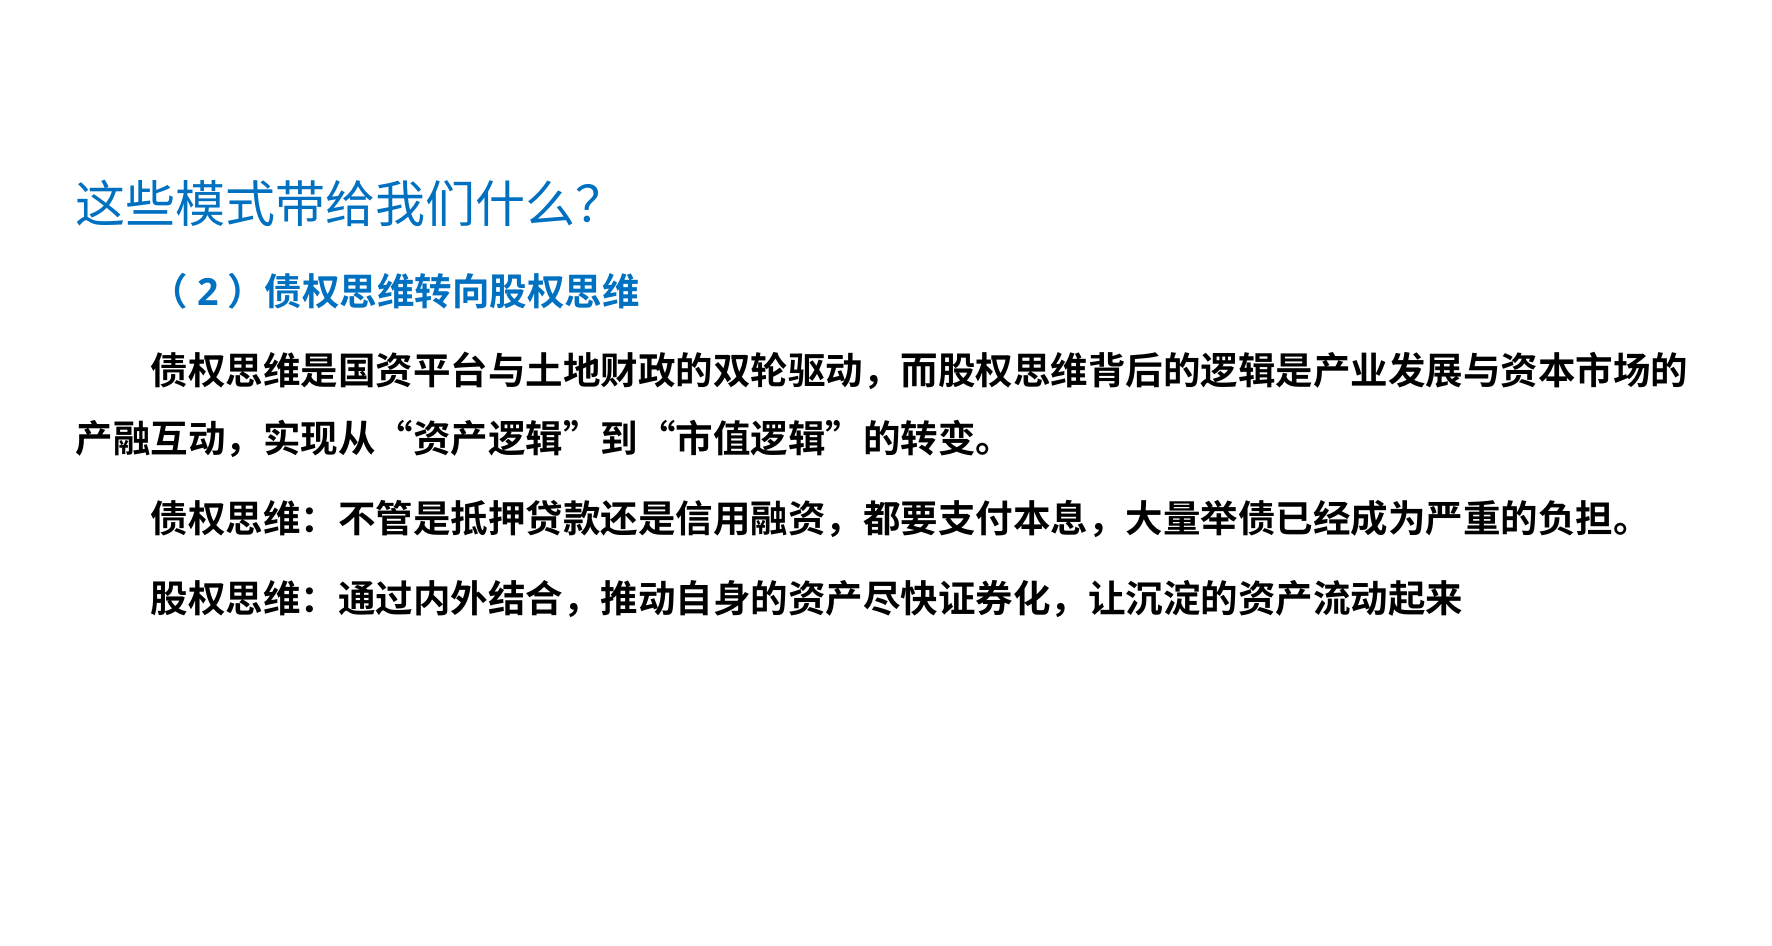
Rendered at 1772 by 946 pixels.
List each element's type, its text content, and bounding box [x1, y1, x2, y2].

text_box 这些模式带给我们什么？ （2）债权思维转向股权思维 债权思维是国资平台与土地财政的双轮驱动，而股权思维背后的逻辑是产业发展与资本市场的产融互动，实现从“资产逻辑”到“市值逻辑”的转变。 债权思维：不管是抵押贷款还是信用融资，都要支付本息，大量举债已经成为严重的负担。 股权思维：通过内外结合，推动自身的资产尽快证券化，让沉淀的资产流动起来 [60, 135, 1715, 628]
